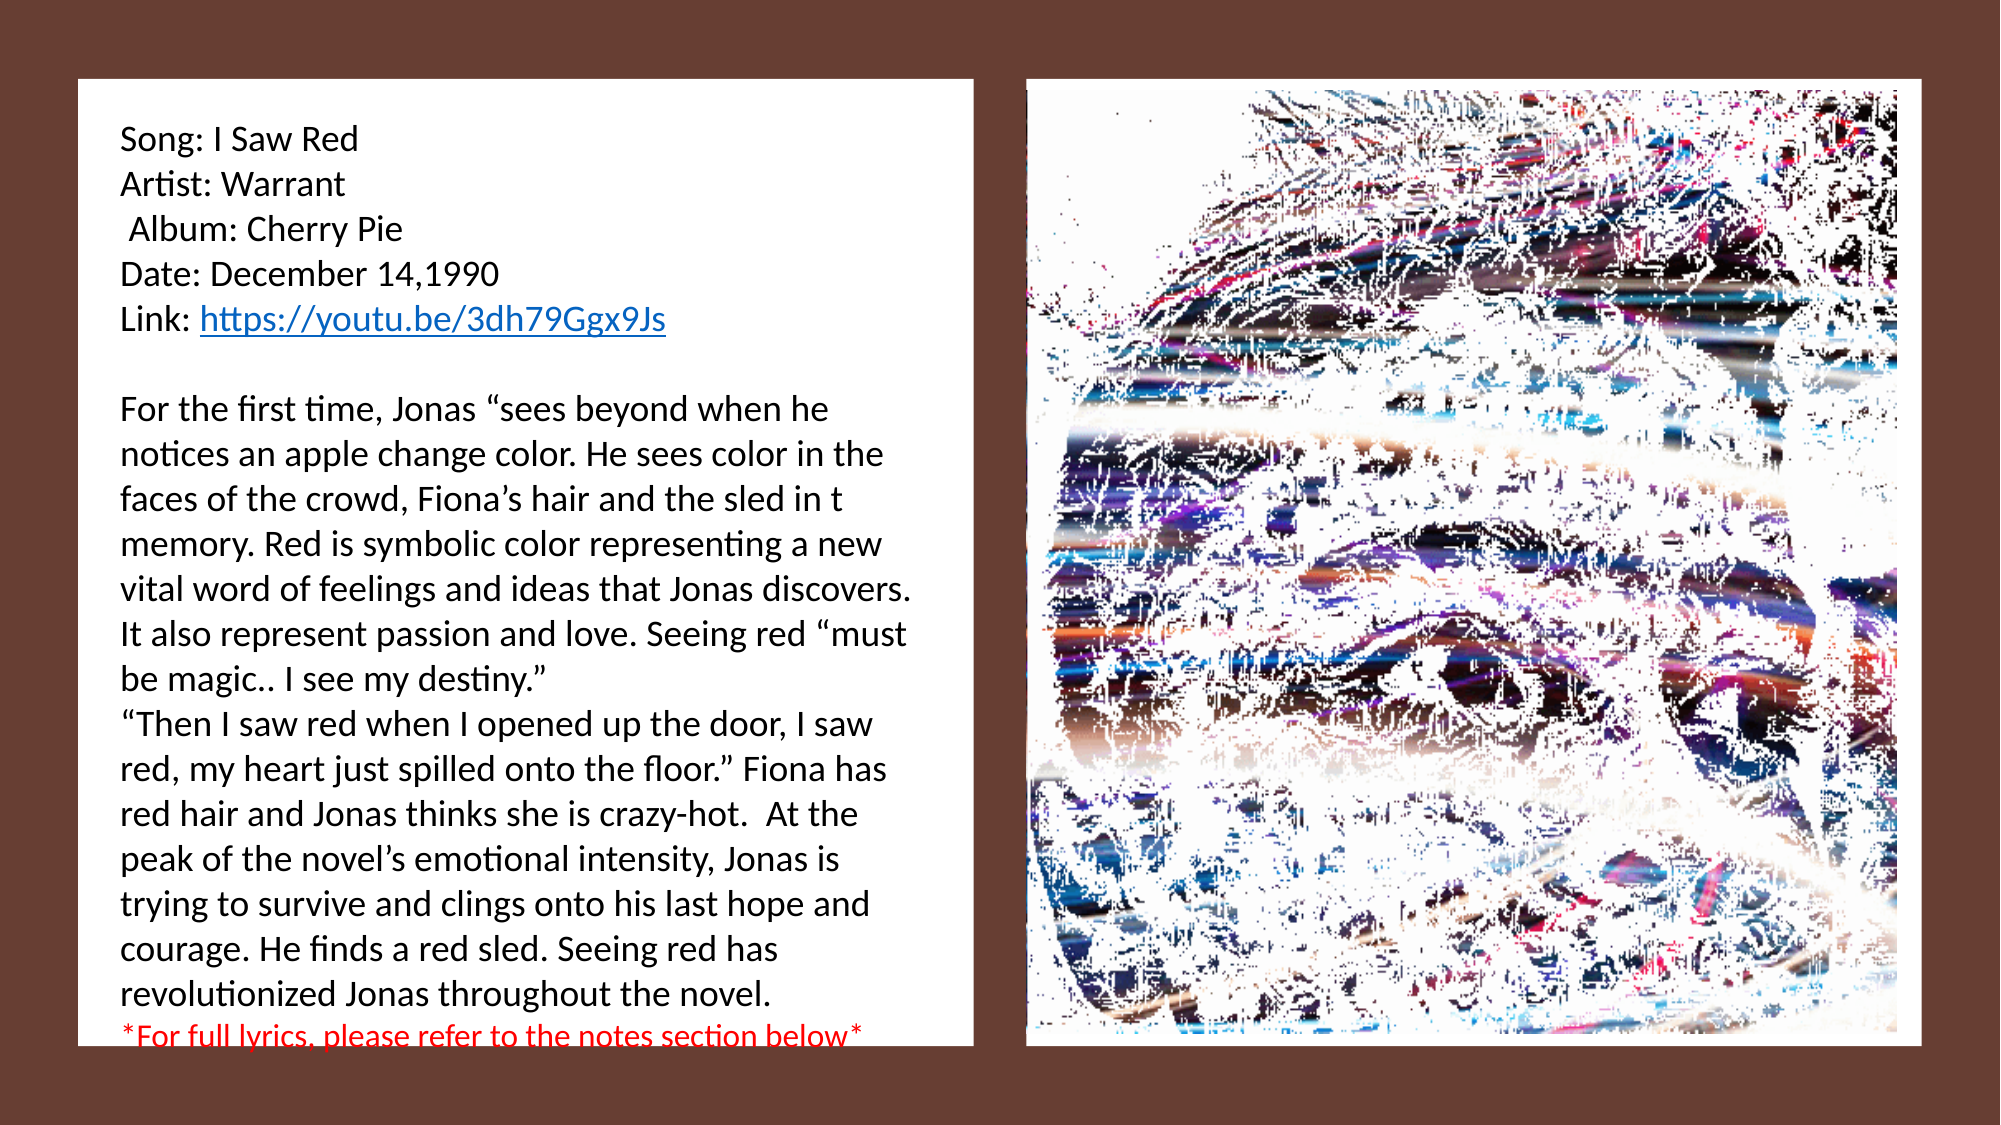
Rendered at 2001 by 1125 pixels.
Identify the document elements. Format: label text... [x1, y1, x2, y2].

text_box Song: I Saw Red Artist: Warrant Album: Cherry Pie Date: December 14,1990 Link: https://youtu.be/3dh79Ggx9Js For the first time, Jonas “sees beyond when he notices an apple change color. He sees color in the faces of the crowd, Fiona’s hair and the sled in t memory. Red is symbolic color representing a new vital word of feelings and ideas that Jonas discovers. It also represent passion and love. Seeing red “must be magic.. I see my destiny.” “Then I saw red when I opened up the door, I saw red, my heart just spilled onto the floor.” Fiona has red hair and Jonas thinks she is crazy-hot. At the peak of the novel’s emotional intensity, Jonas is trying to survive and clings onto his last hope and courage. He finds a red sled. Seeing red has revolutionized Jonas throughout the novel. *For full lyrics, please refer to the notes section below* [105, 107, 947, 1125]
text_box [1025, 78, 1923, 1047]
text_box [77, 78, 975, 1047]
picture [1026, 90, 1897, 1034]
text_box [0, 0, 2000, 1125]
